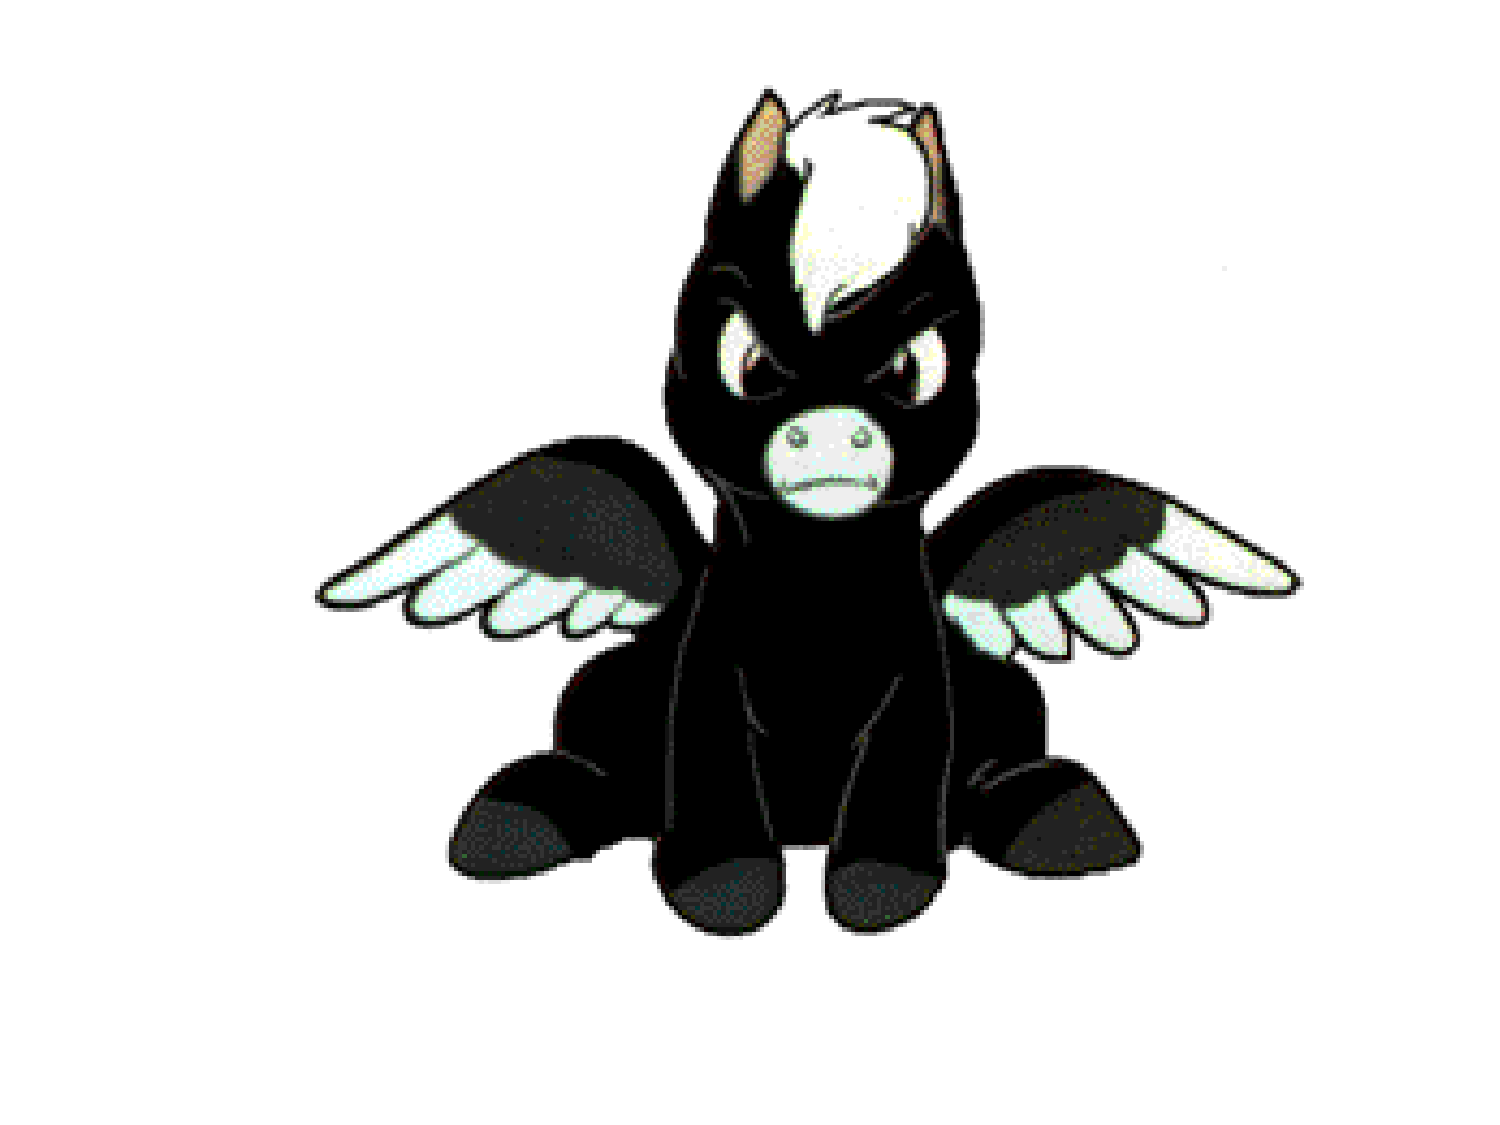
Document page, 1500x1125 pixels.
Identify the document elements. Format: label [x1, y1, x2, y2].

picture [277, 0, 1335, 1036]
